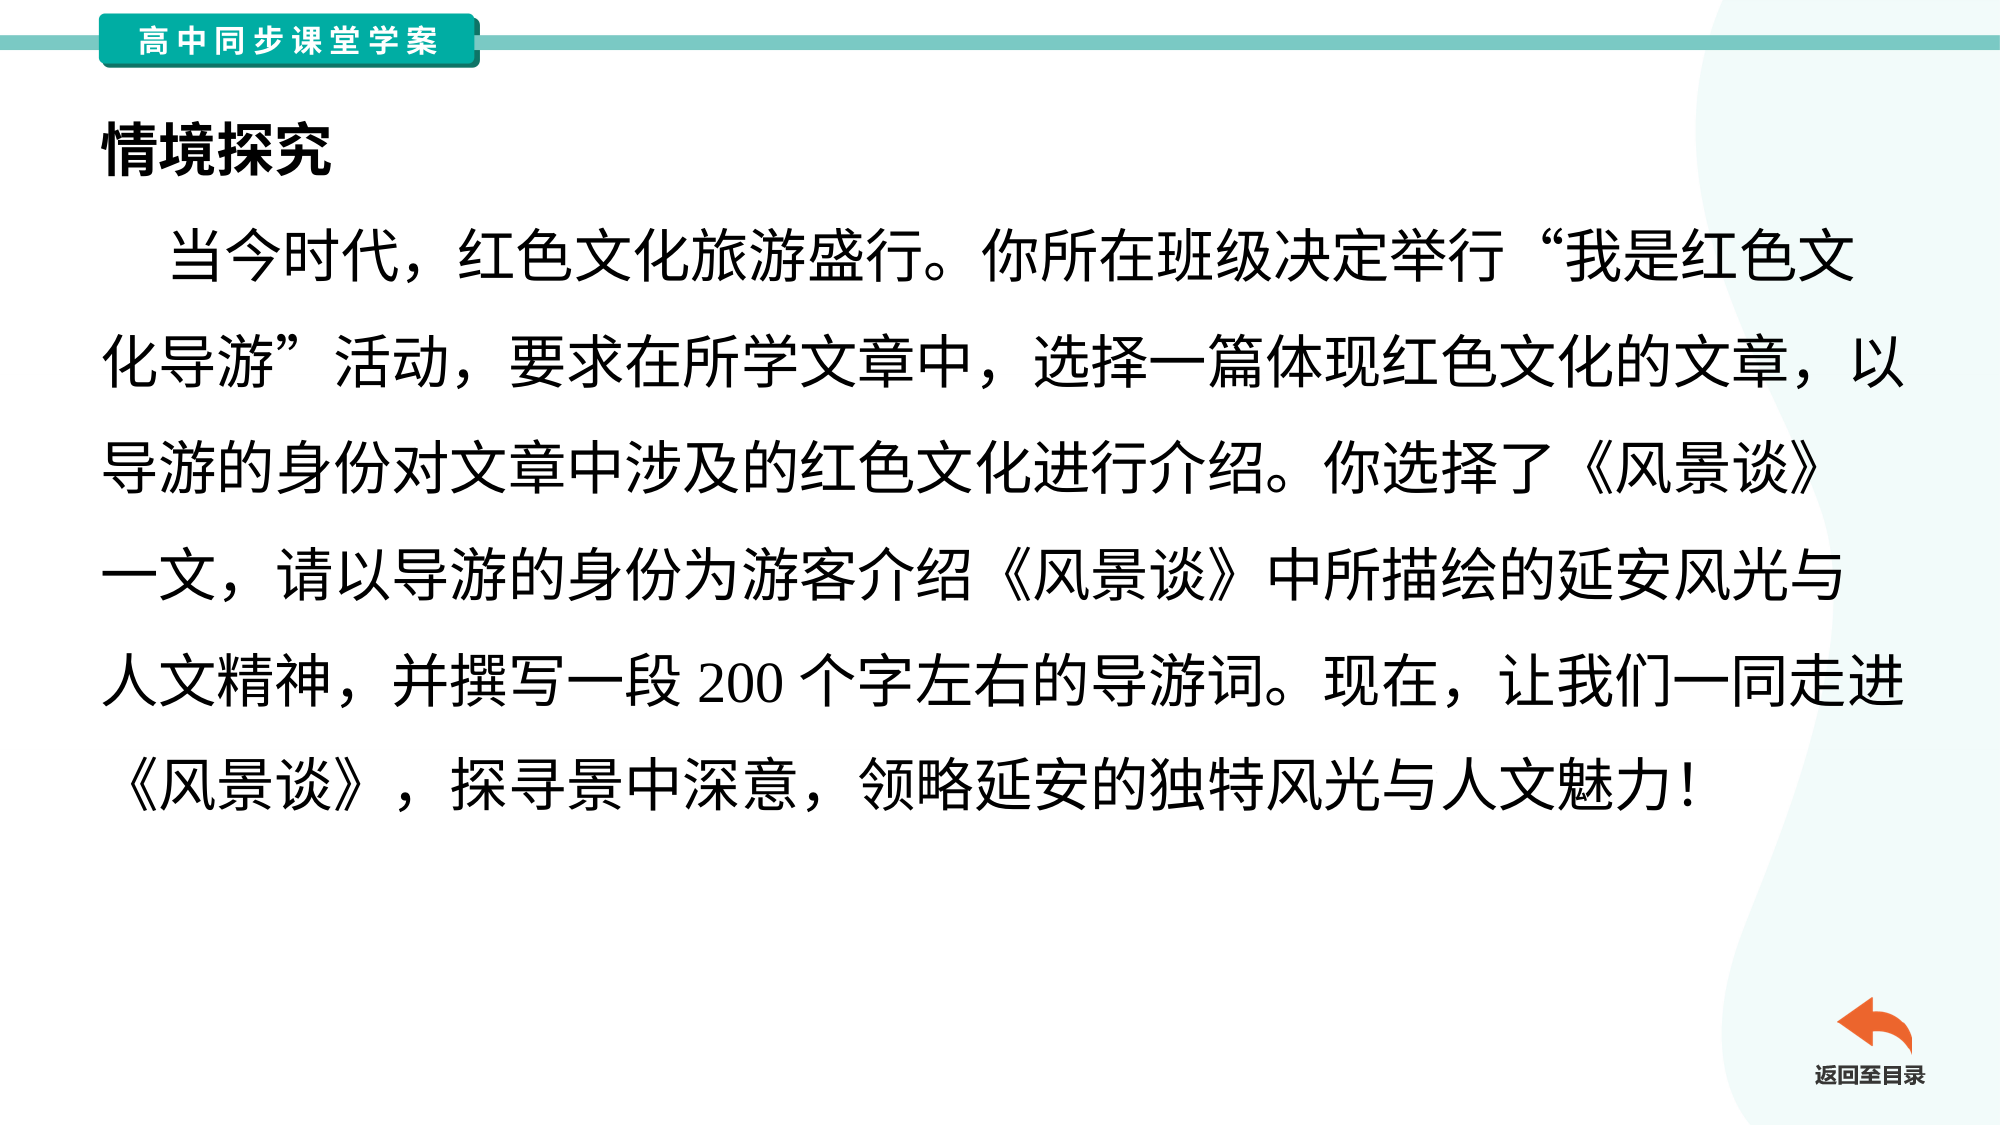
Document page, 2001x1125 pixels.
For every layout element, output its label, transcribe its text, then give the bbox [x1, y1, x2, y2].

text_box 情境探究 当今时代，红色文化旅游盛行。你所在班级决定举行“我是红色文 化导游”活动，要求在所学文章中，选择一篇体现红色文化的文章，以 导游的身份对文章中涉及的红色文化进行介绍。你选择了《风景谈》 一文，请以导游的身份为游客介绍《风景谈》中所描绘的延安风光与 人文精神，并撰写一段200个字左右的导游词。现在，让我们一同走进 《风景谈》，探寻景中深意，领略延安的独特风光与人文魅力！ [100, 76, 1899, 808]
picture [0, 0, 2000, 1125]
